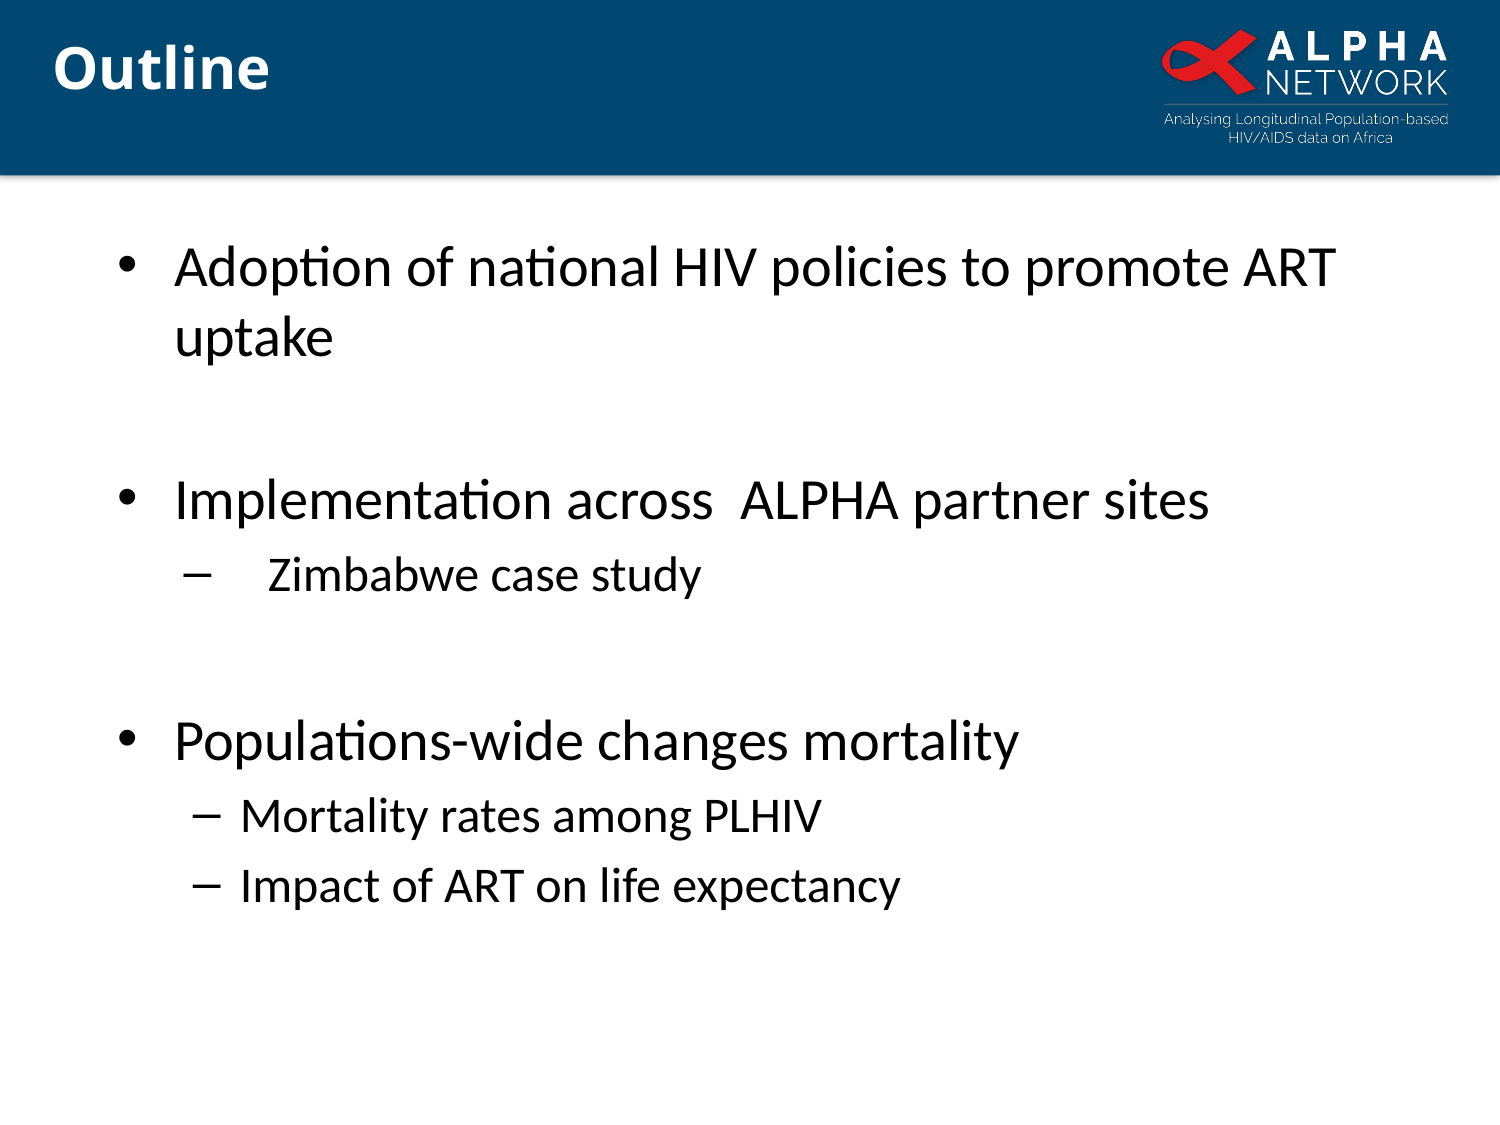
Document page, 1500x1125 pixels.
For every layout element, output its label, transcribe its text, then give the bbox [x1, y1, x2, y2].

picture [1157, 23, 1448, 143]
list Adoption of national HIV policies to promote ART uptake Implementation across ALPHA partner sites Zimbabwe case study Populations-wide changes mortality Mortality rates among PLHIV Impact of ART on life expectancy [103, 220, 1397, 1024]
text_box Outline [38, 23, 1151, 109]
